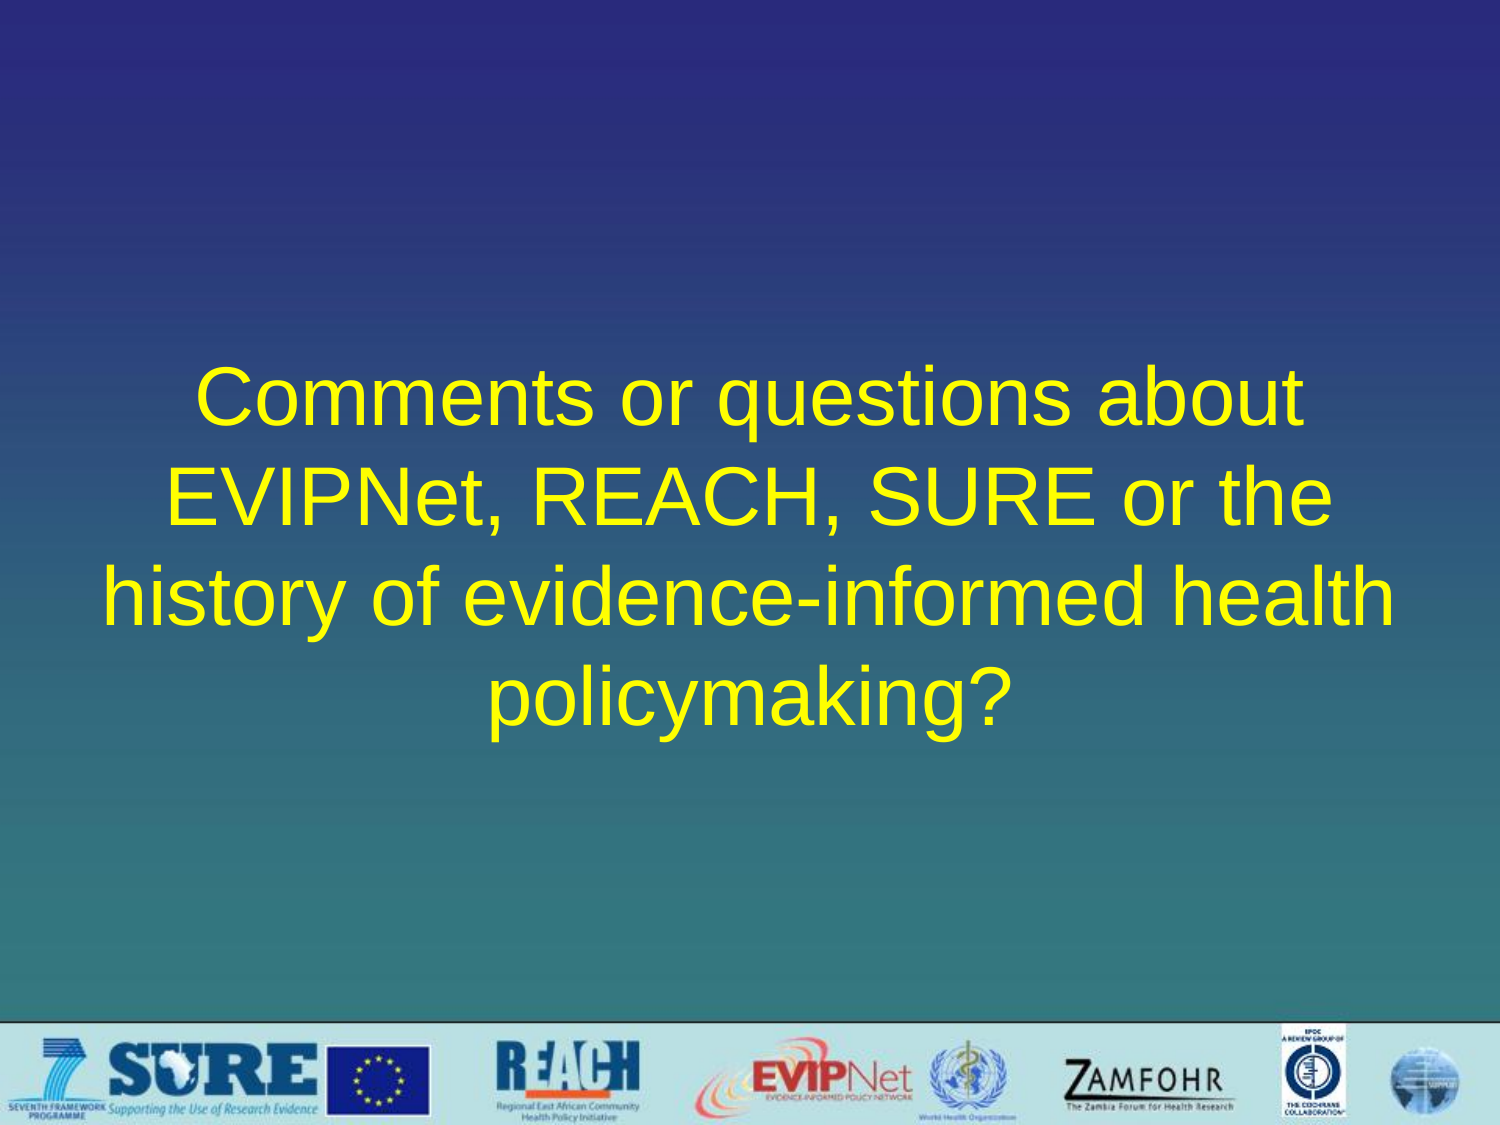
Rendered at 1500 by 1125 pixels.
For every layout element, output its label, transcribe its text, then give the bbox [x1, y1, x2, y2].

picture [0, 0, 1500, 1125]
title Comments or questions about EVIPNet, REACH, SURE or the history of evidence-informed health policymaking? [74, 392, 1426, 693]
